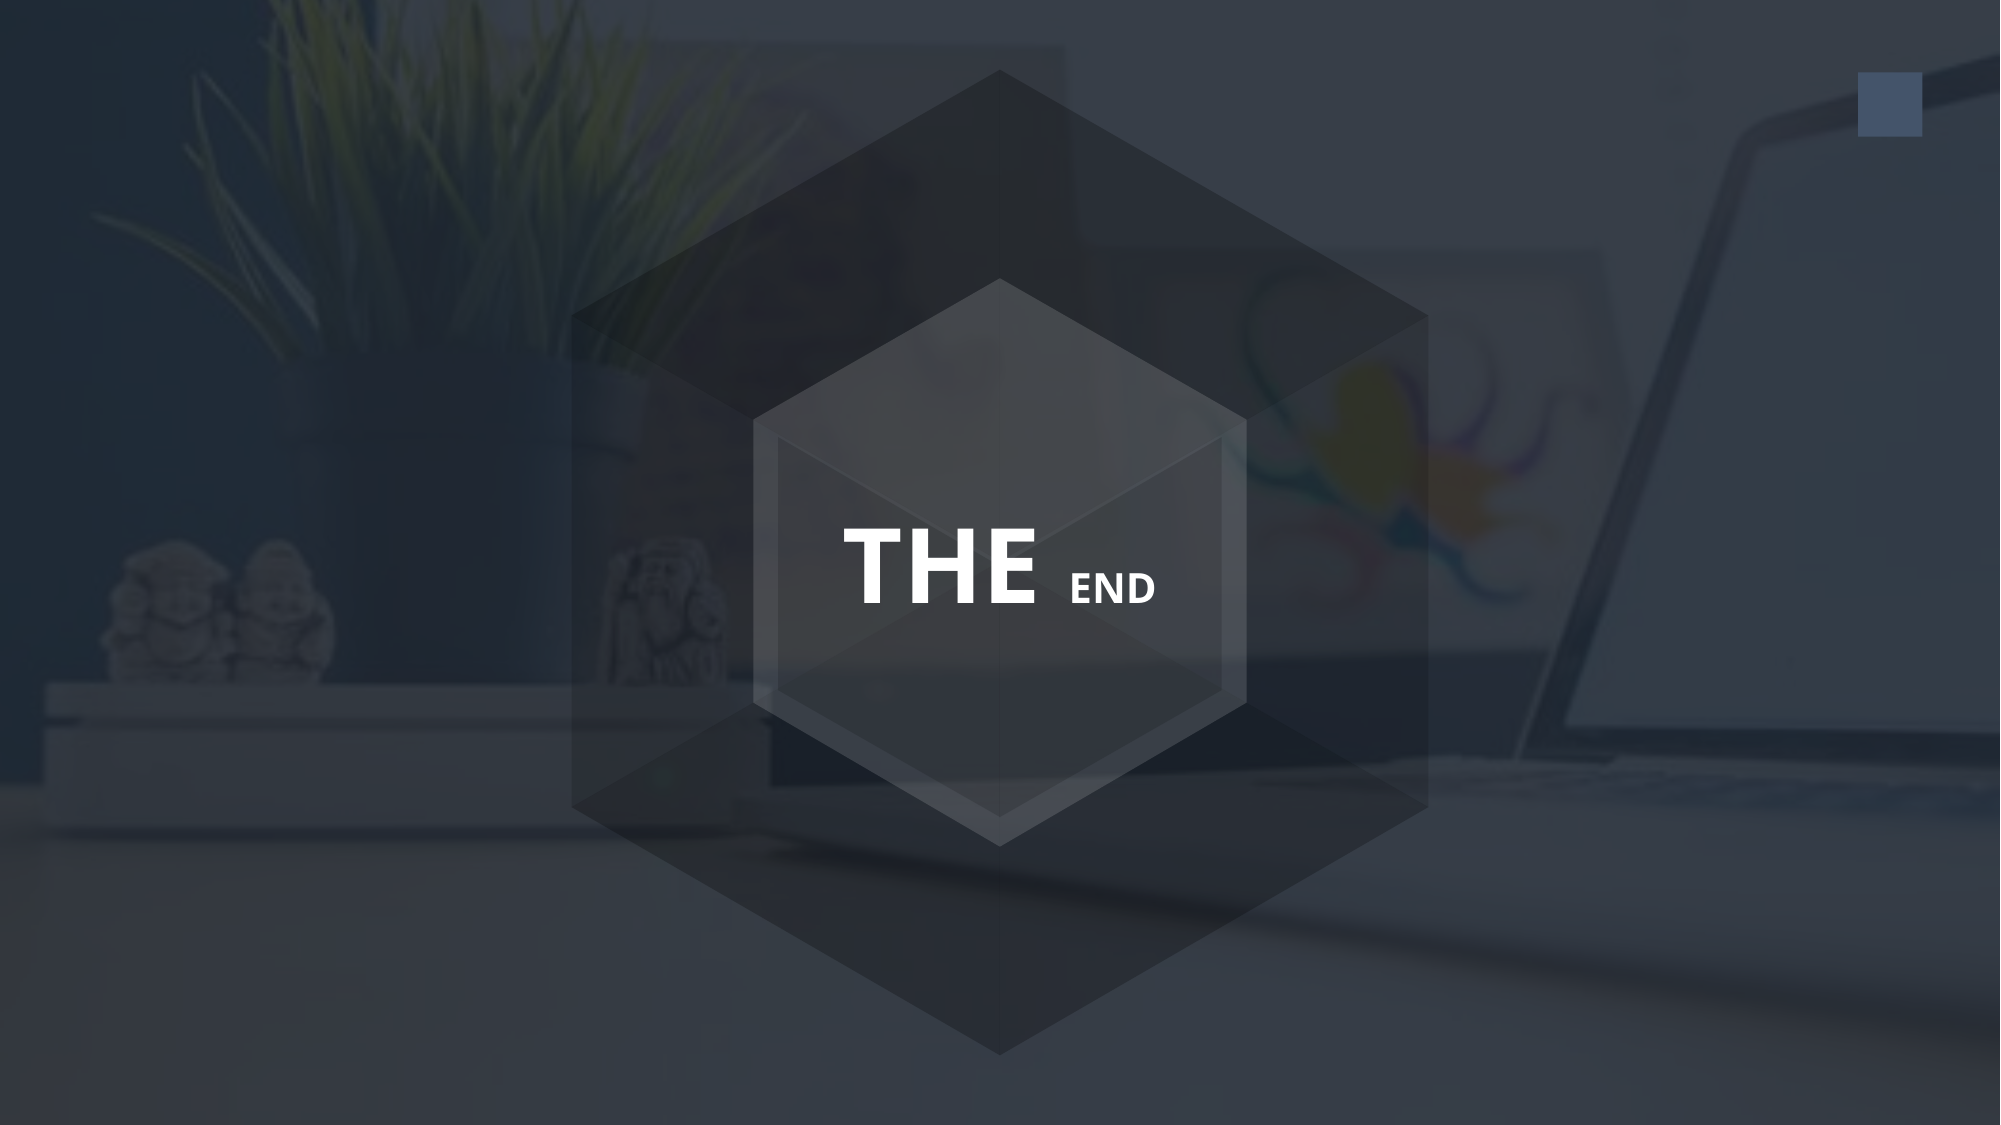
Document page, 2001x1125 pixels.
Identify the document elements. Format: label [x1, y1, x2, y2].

picture [0, 0, 2000, 1125]
text_box [571, 69, 1429, 1056]
